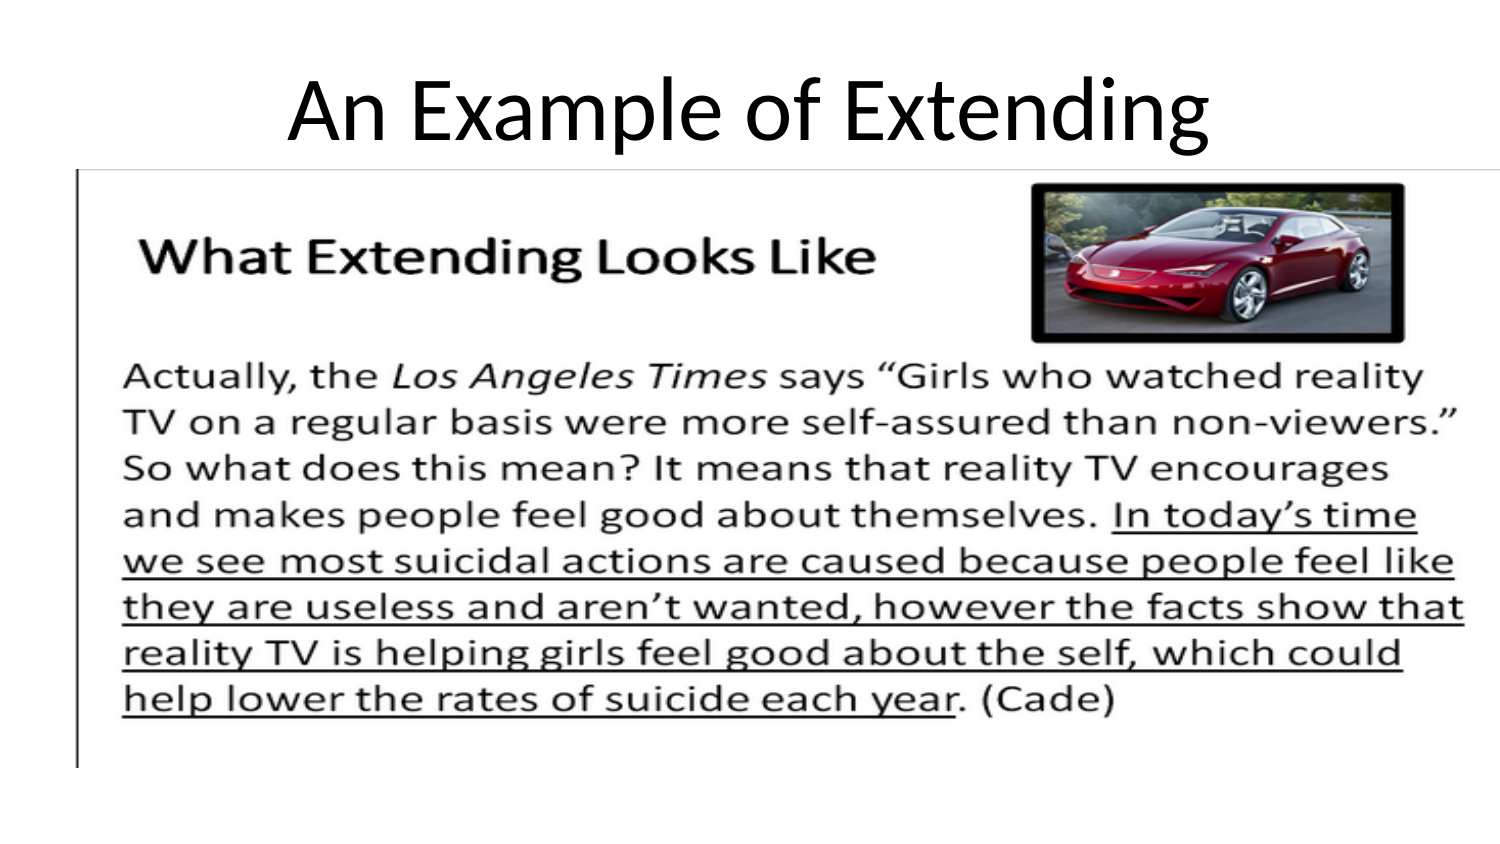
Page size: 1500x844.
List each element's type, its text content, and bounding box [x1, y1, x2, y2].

title An Example of Extending [75, 33, 1425, 168]
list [74, 169, 1500, 769]
